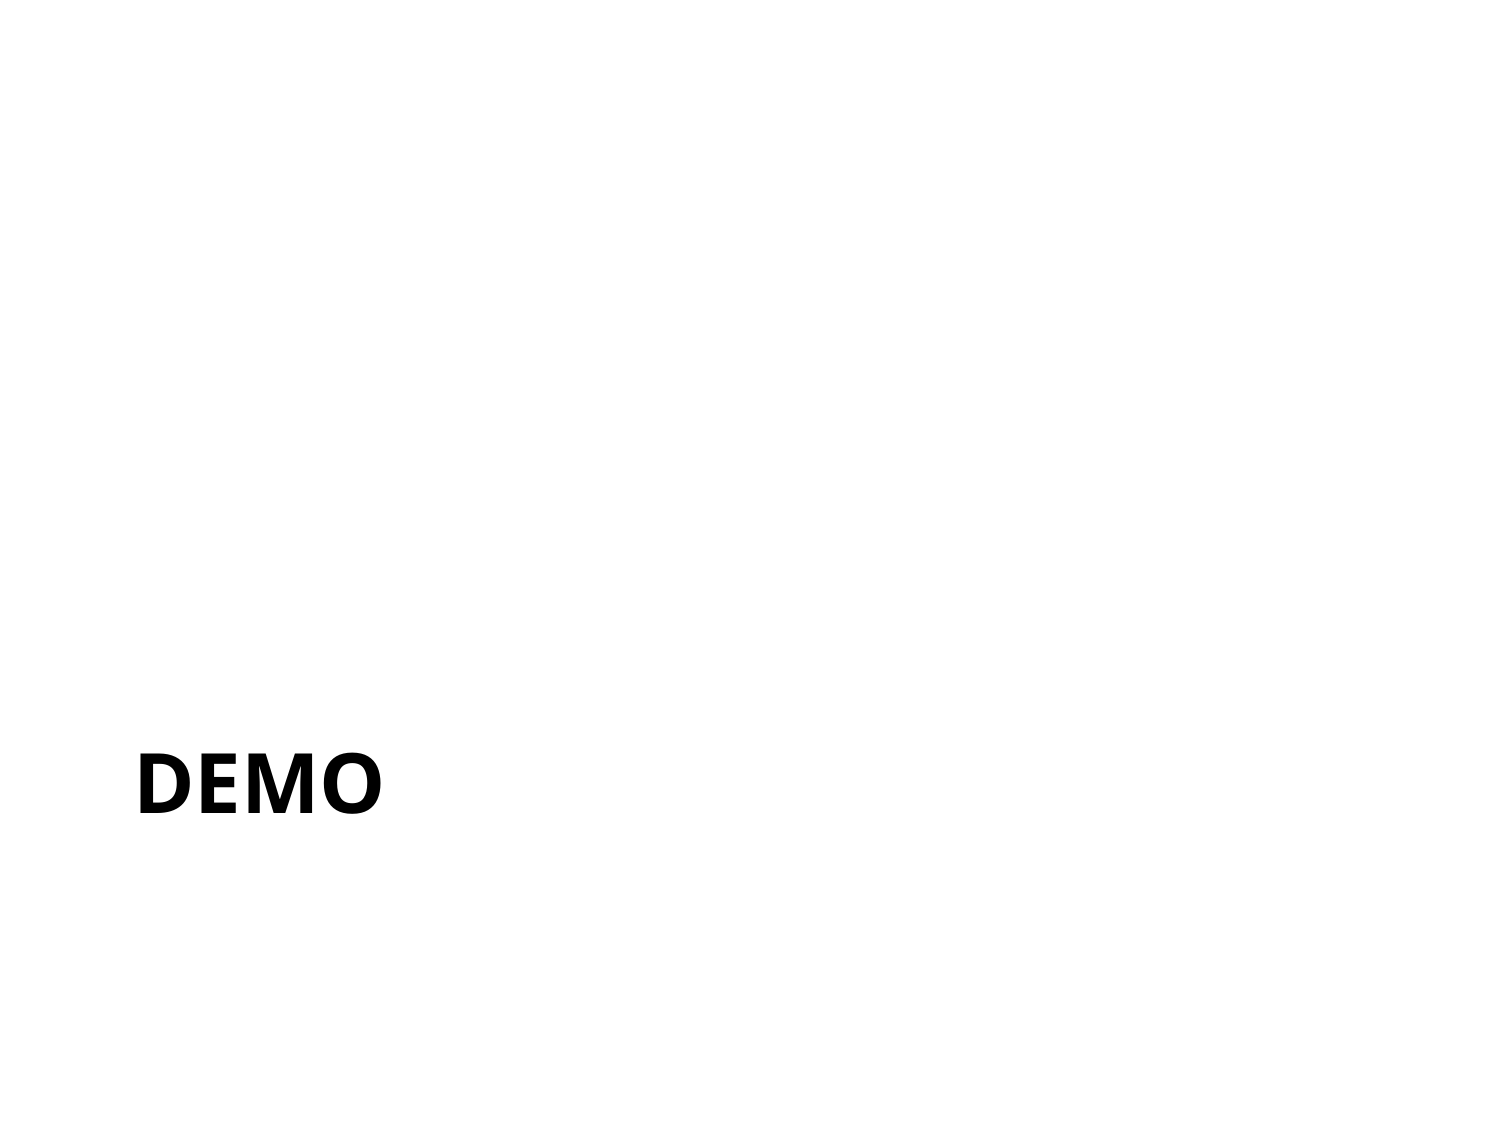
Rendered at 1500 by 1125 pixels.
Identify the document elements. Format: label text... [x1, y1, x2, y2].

title DEMO [118, 722, 1394, 947]
